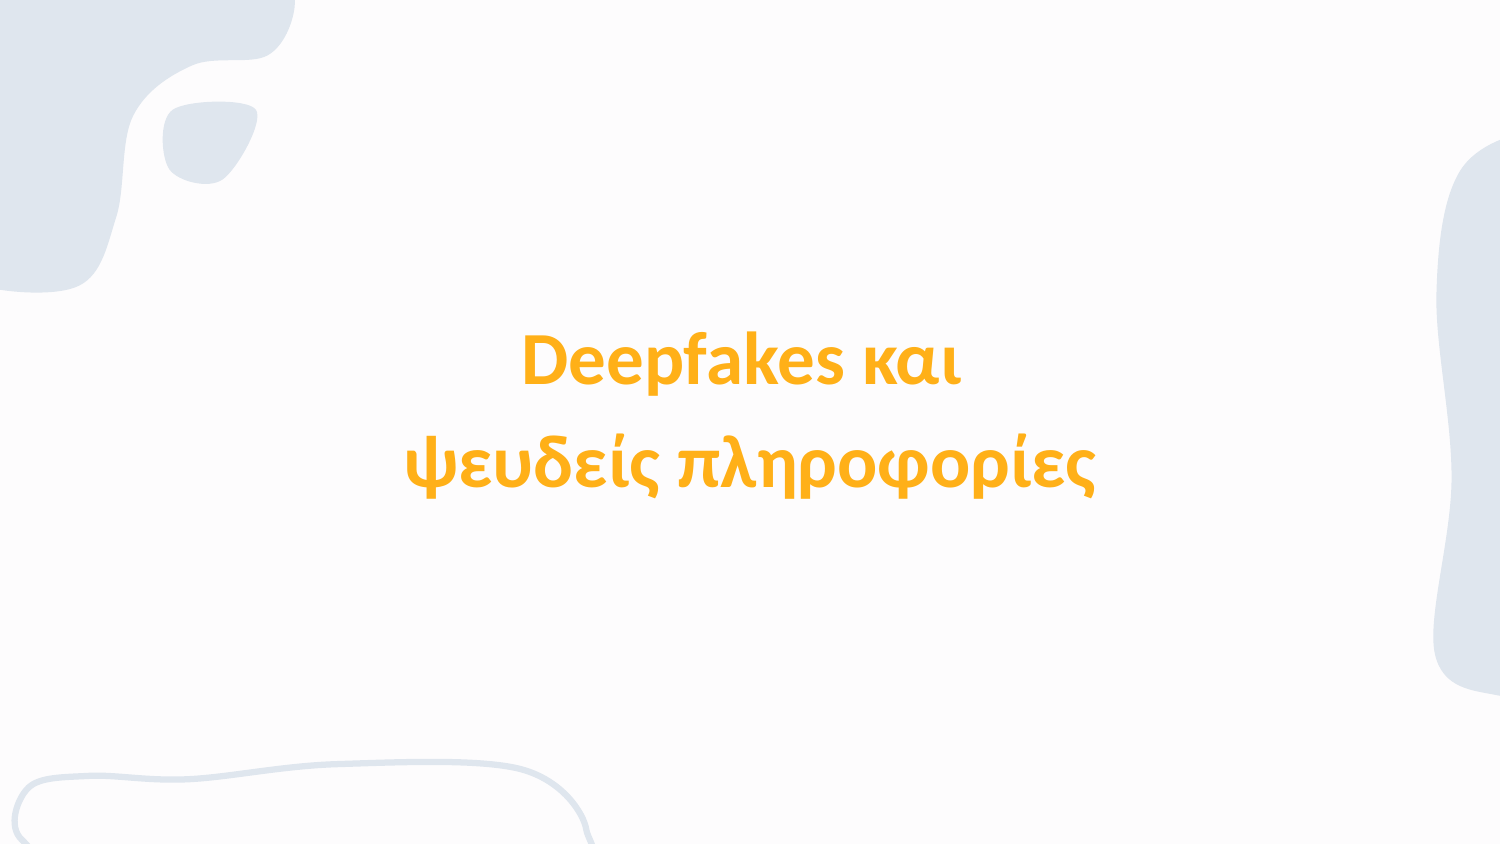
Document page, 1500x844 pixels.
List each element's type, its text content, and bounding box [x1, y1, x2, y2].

title Deepfakes και ψευδείς πληροφορίες [294, 280, 1206, 518]
